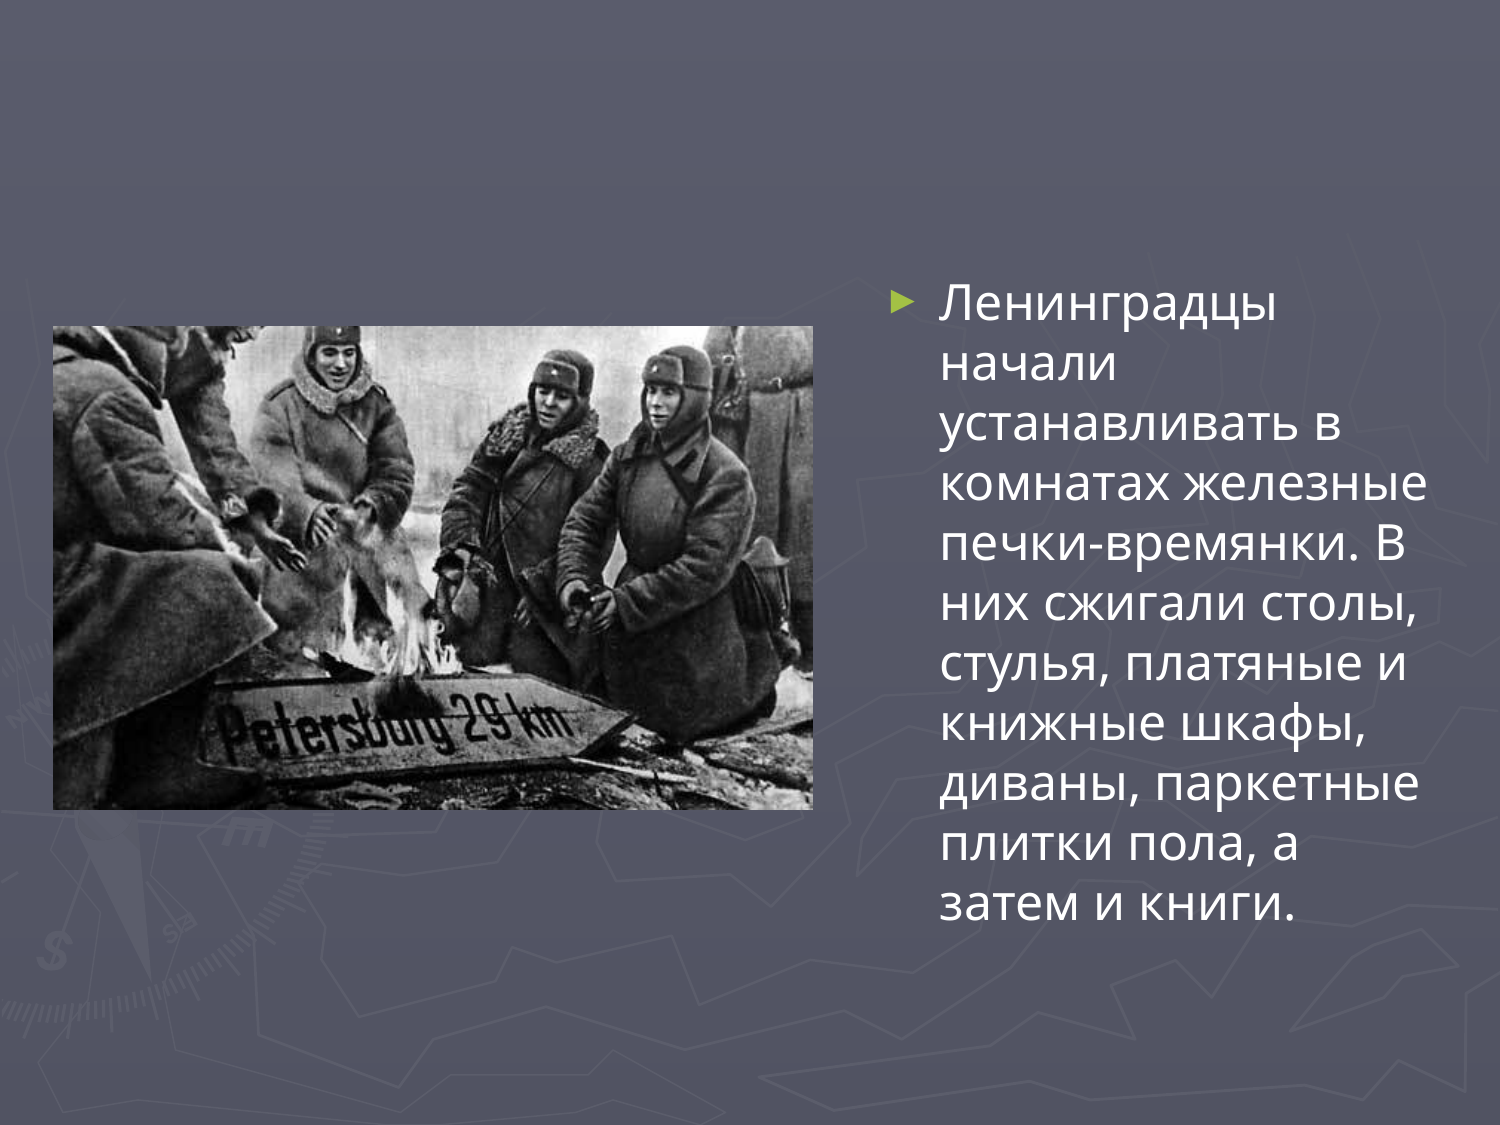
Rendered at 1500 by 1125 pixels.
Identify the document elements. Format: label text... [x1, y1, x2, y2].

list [52, 326, 813, 811]
list Ленинградцы начали устанавливать в комнатах железные печки-времянки. В них сжигали столы, стулья, платяные и книжные шкафы, диваны, паркетные плитки пола, а затем и книги. [867, 262, 1451, 1001]
